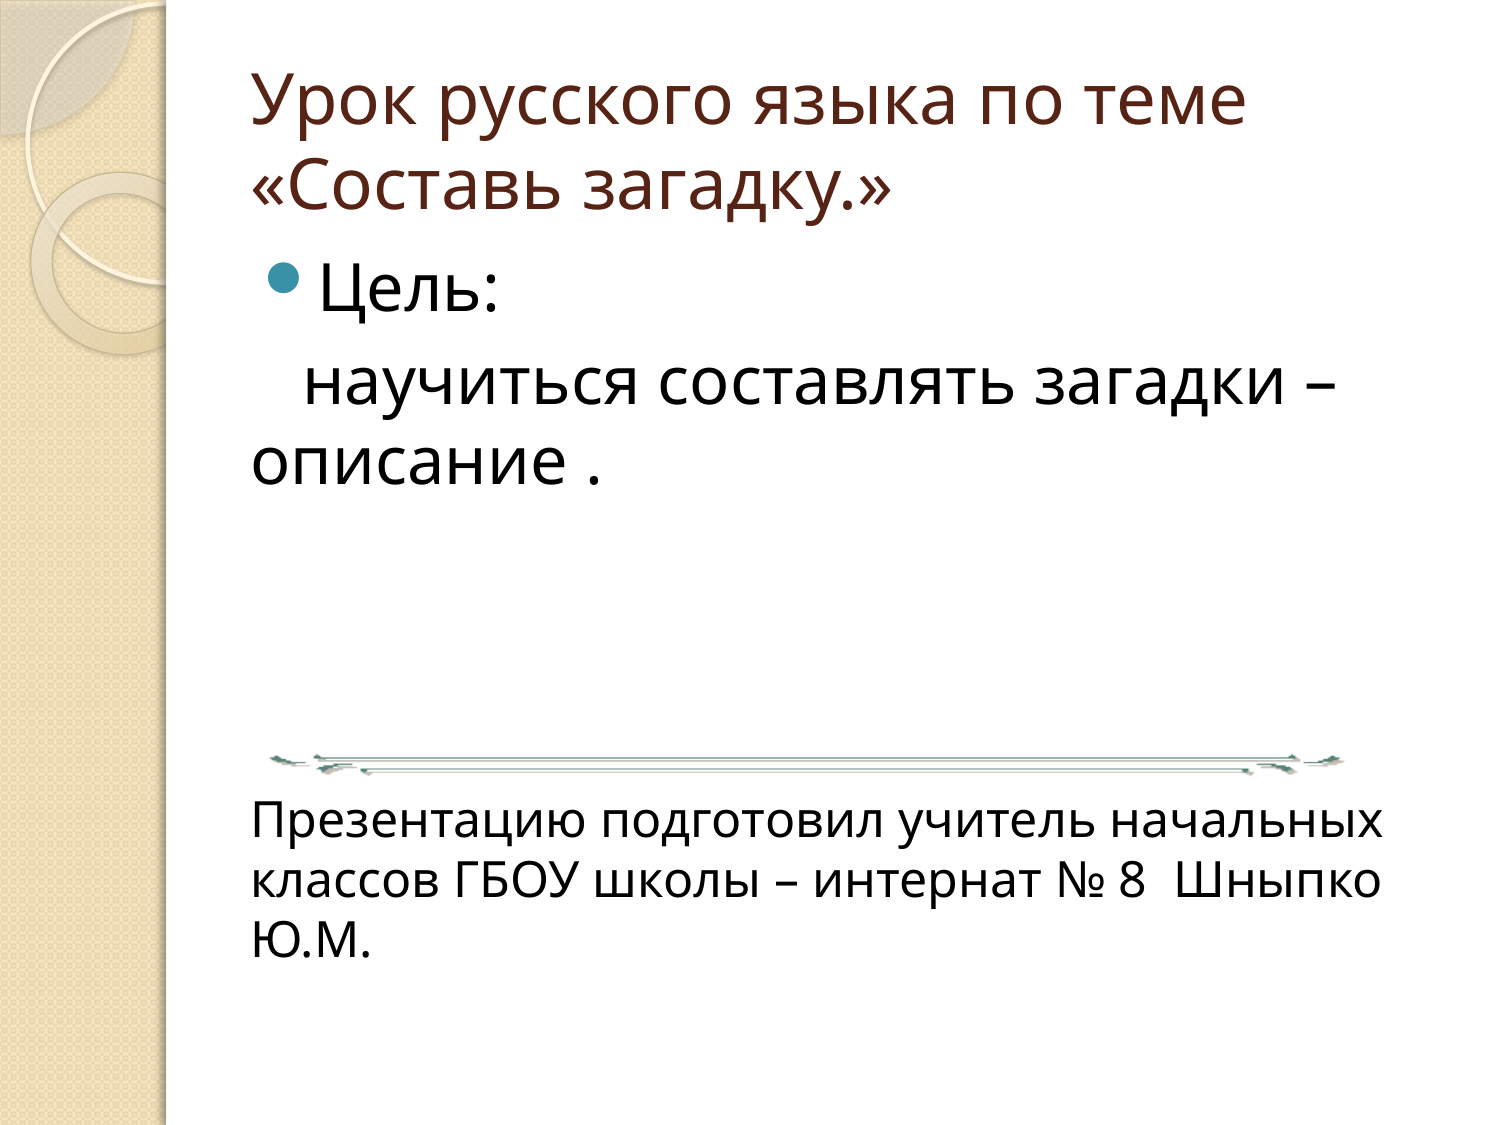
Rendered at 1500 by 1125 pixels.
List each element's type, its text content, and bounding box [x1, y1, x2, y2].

title Урок русского языка по теме «Составь загадку.» [235, 45, 1466, 233]
picture [265, 751, 1353, 786]
list Цель: научиться составлять загадки – описание . Презентацию подготовил учитель начальных классов ГБОУ школы – интернат № 8 Шныпко Ю.М. [235, 237, 1466, 1025]
